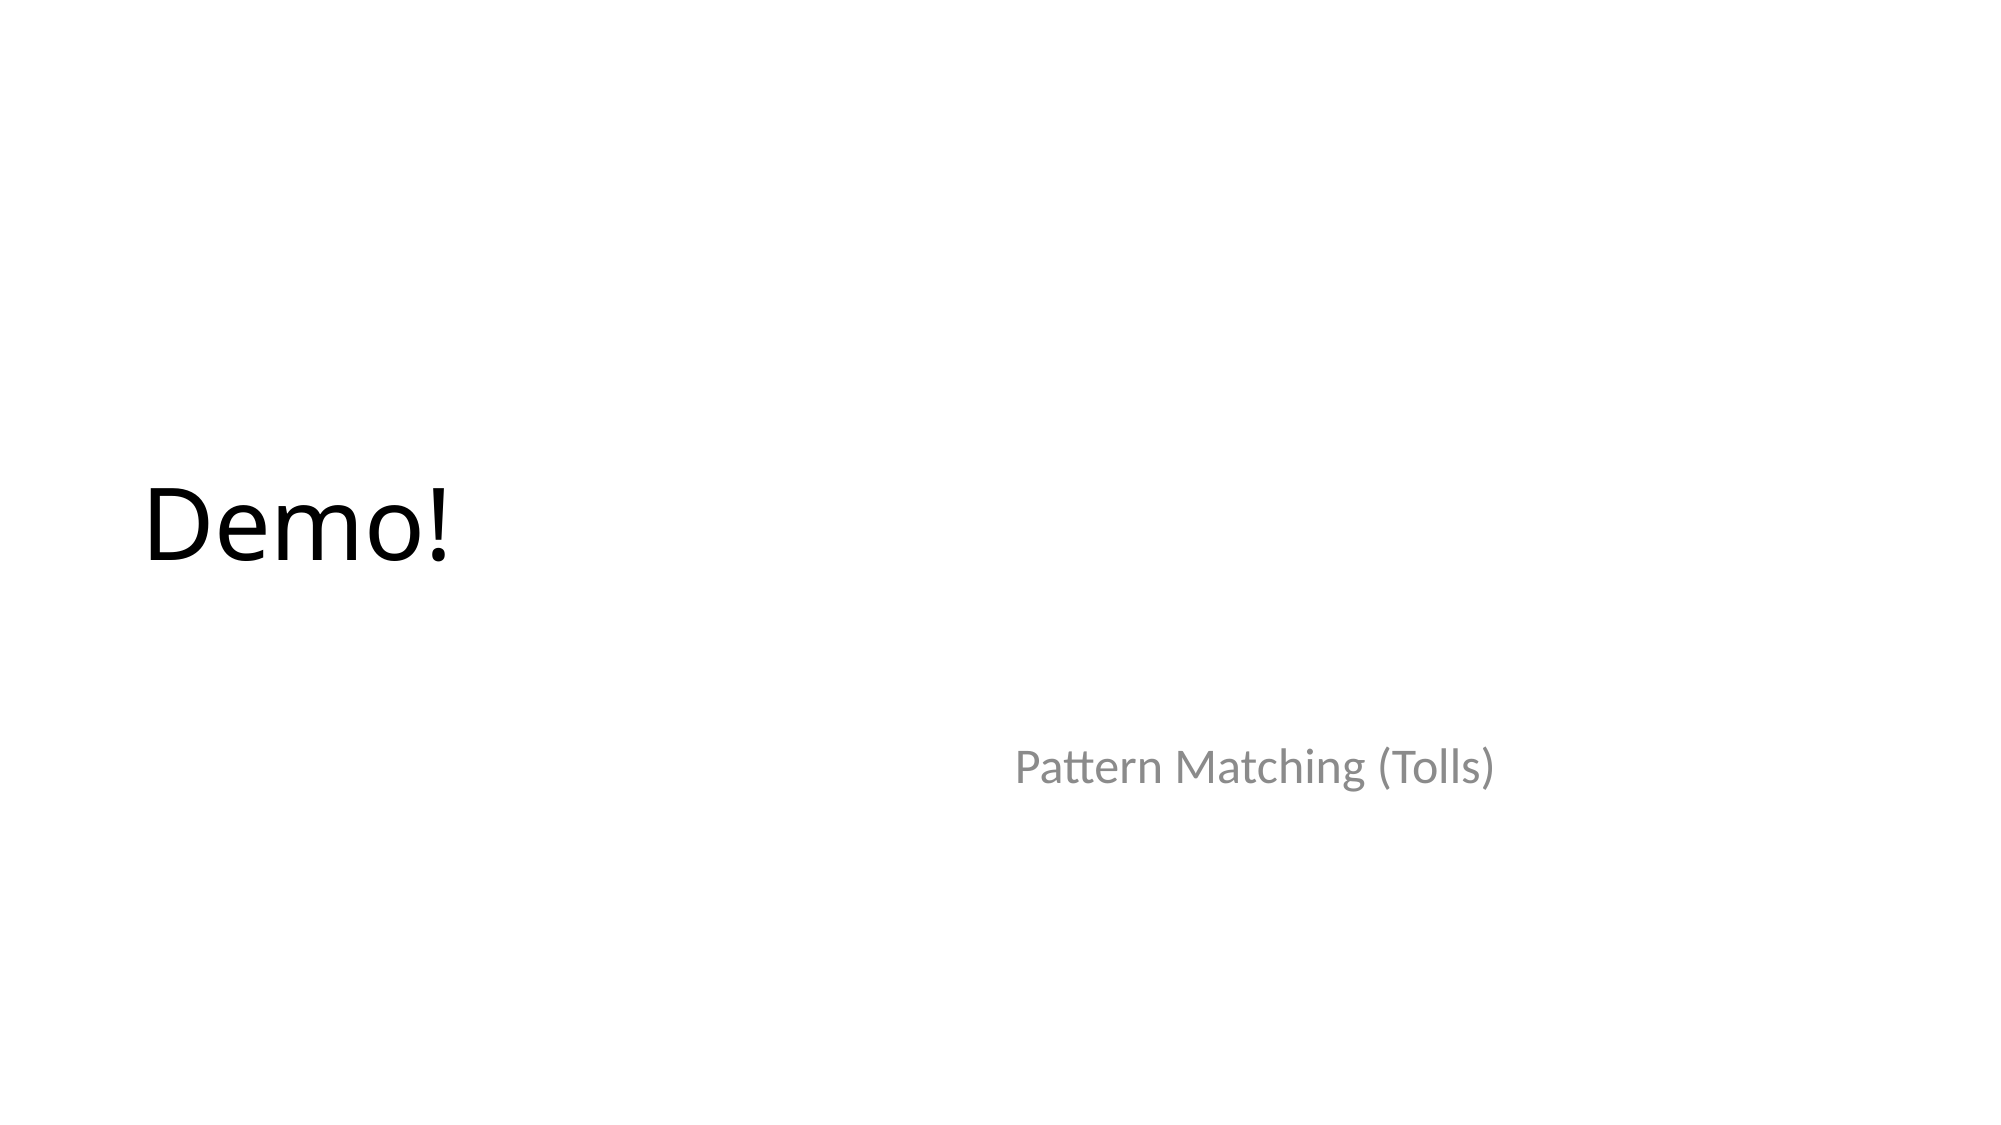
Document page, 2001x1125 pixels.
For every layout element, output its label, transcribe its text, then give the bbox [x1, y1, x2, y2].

list Pattern Matching (Tolls) [999, 732, 1850, 962]
title Demo! [126, 464, 1826, 590]
